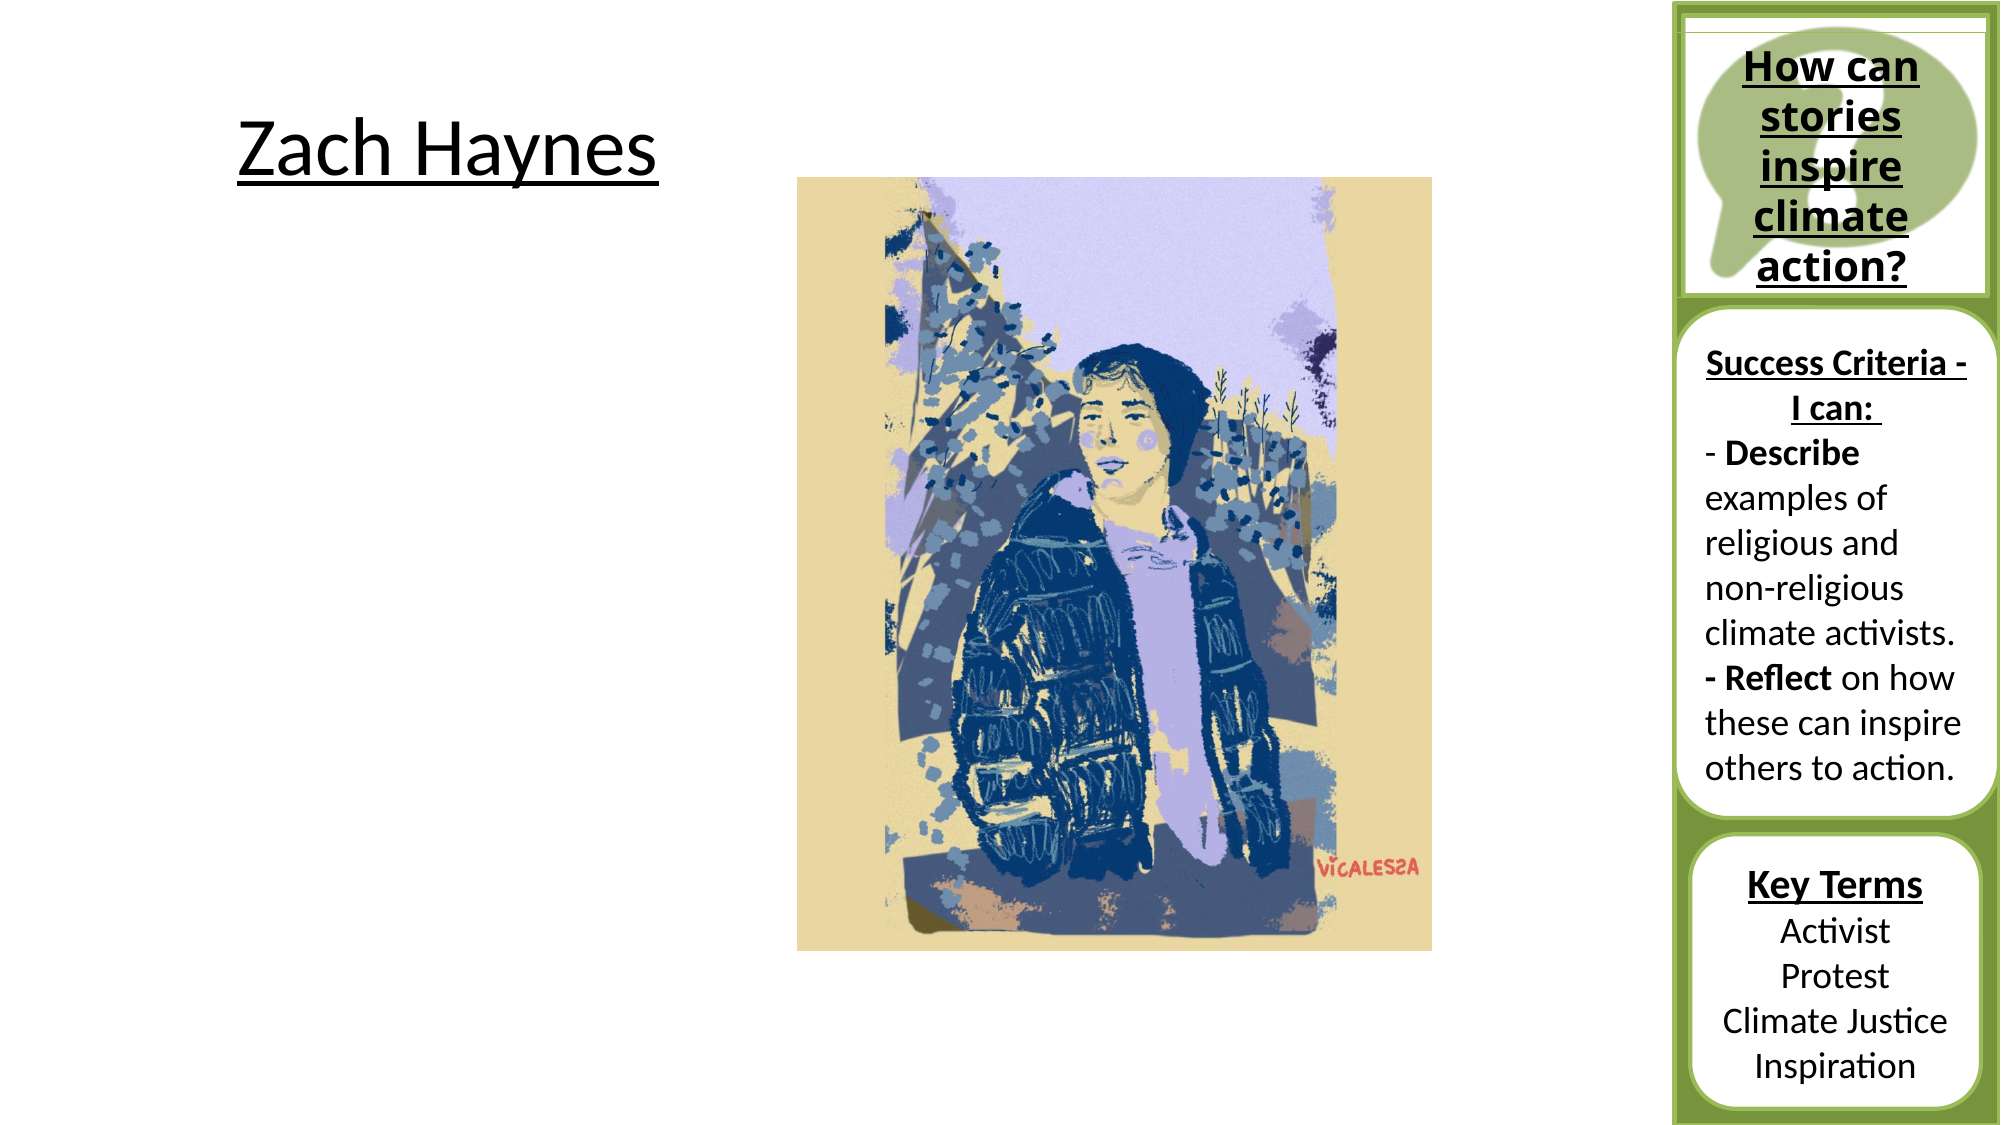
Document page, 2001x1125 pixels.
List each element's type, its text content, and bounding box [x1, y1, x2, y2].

text_box Zach Haynes [222, 84, 798, 200]
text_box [1674, 2, 2000, 1125]
picture [797, 177, 1432, 951]
